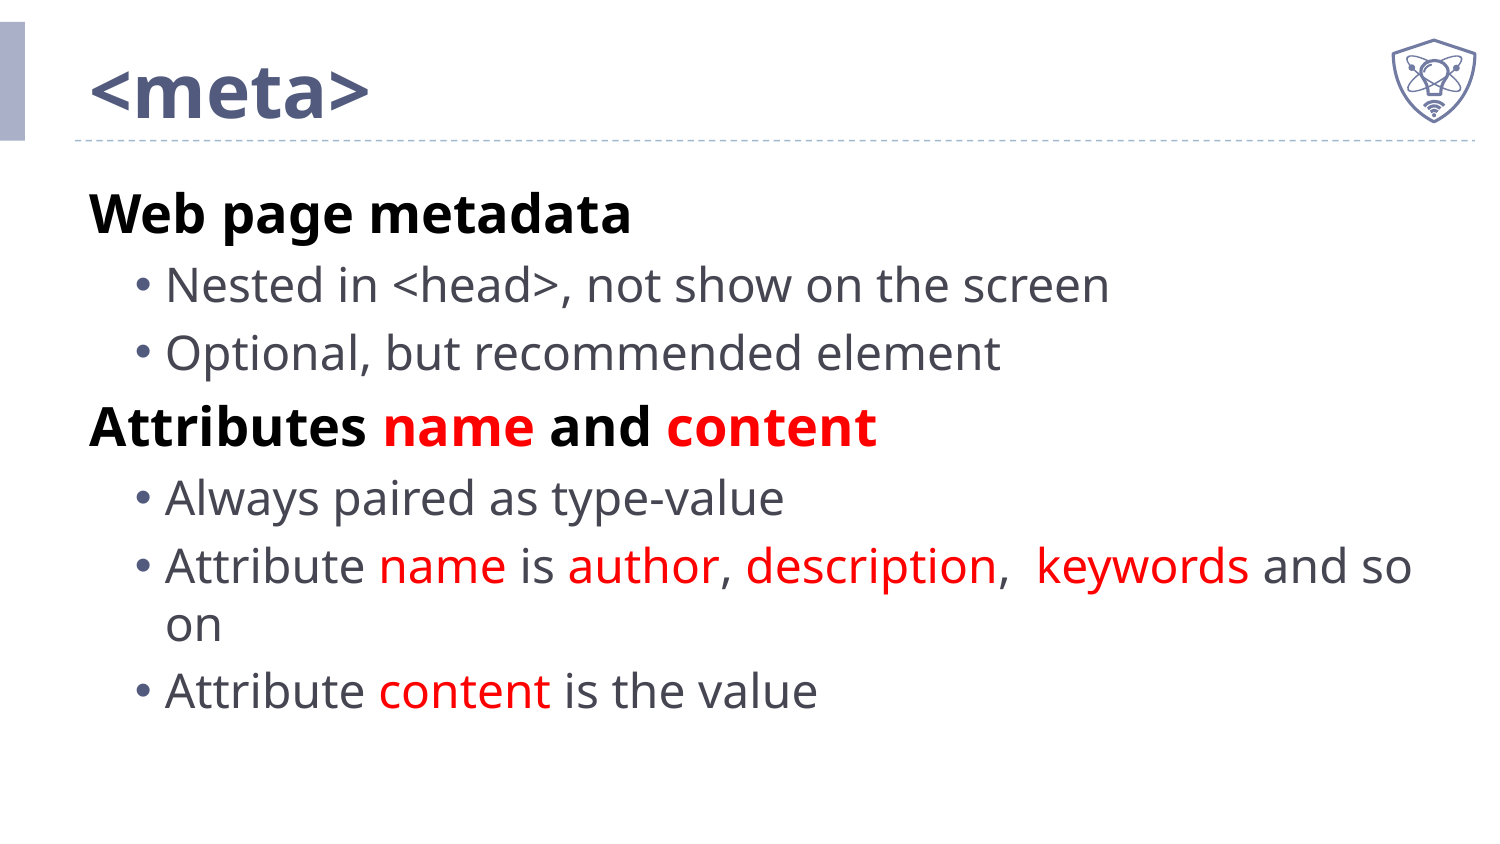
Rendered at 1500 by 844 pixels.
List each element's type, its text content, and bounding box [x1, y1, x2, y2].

list Web page metadata Nested in <head>, not show on the screen Optional, but recommended element Attributes name and content Always paired as type-value Attribute name is author, description, keywords and so on Attribute content is the value [75, 171, 1475, 835]
title <meta> [75, 18, 1475, 141]
